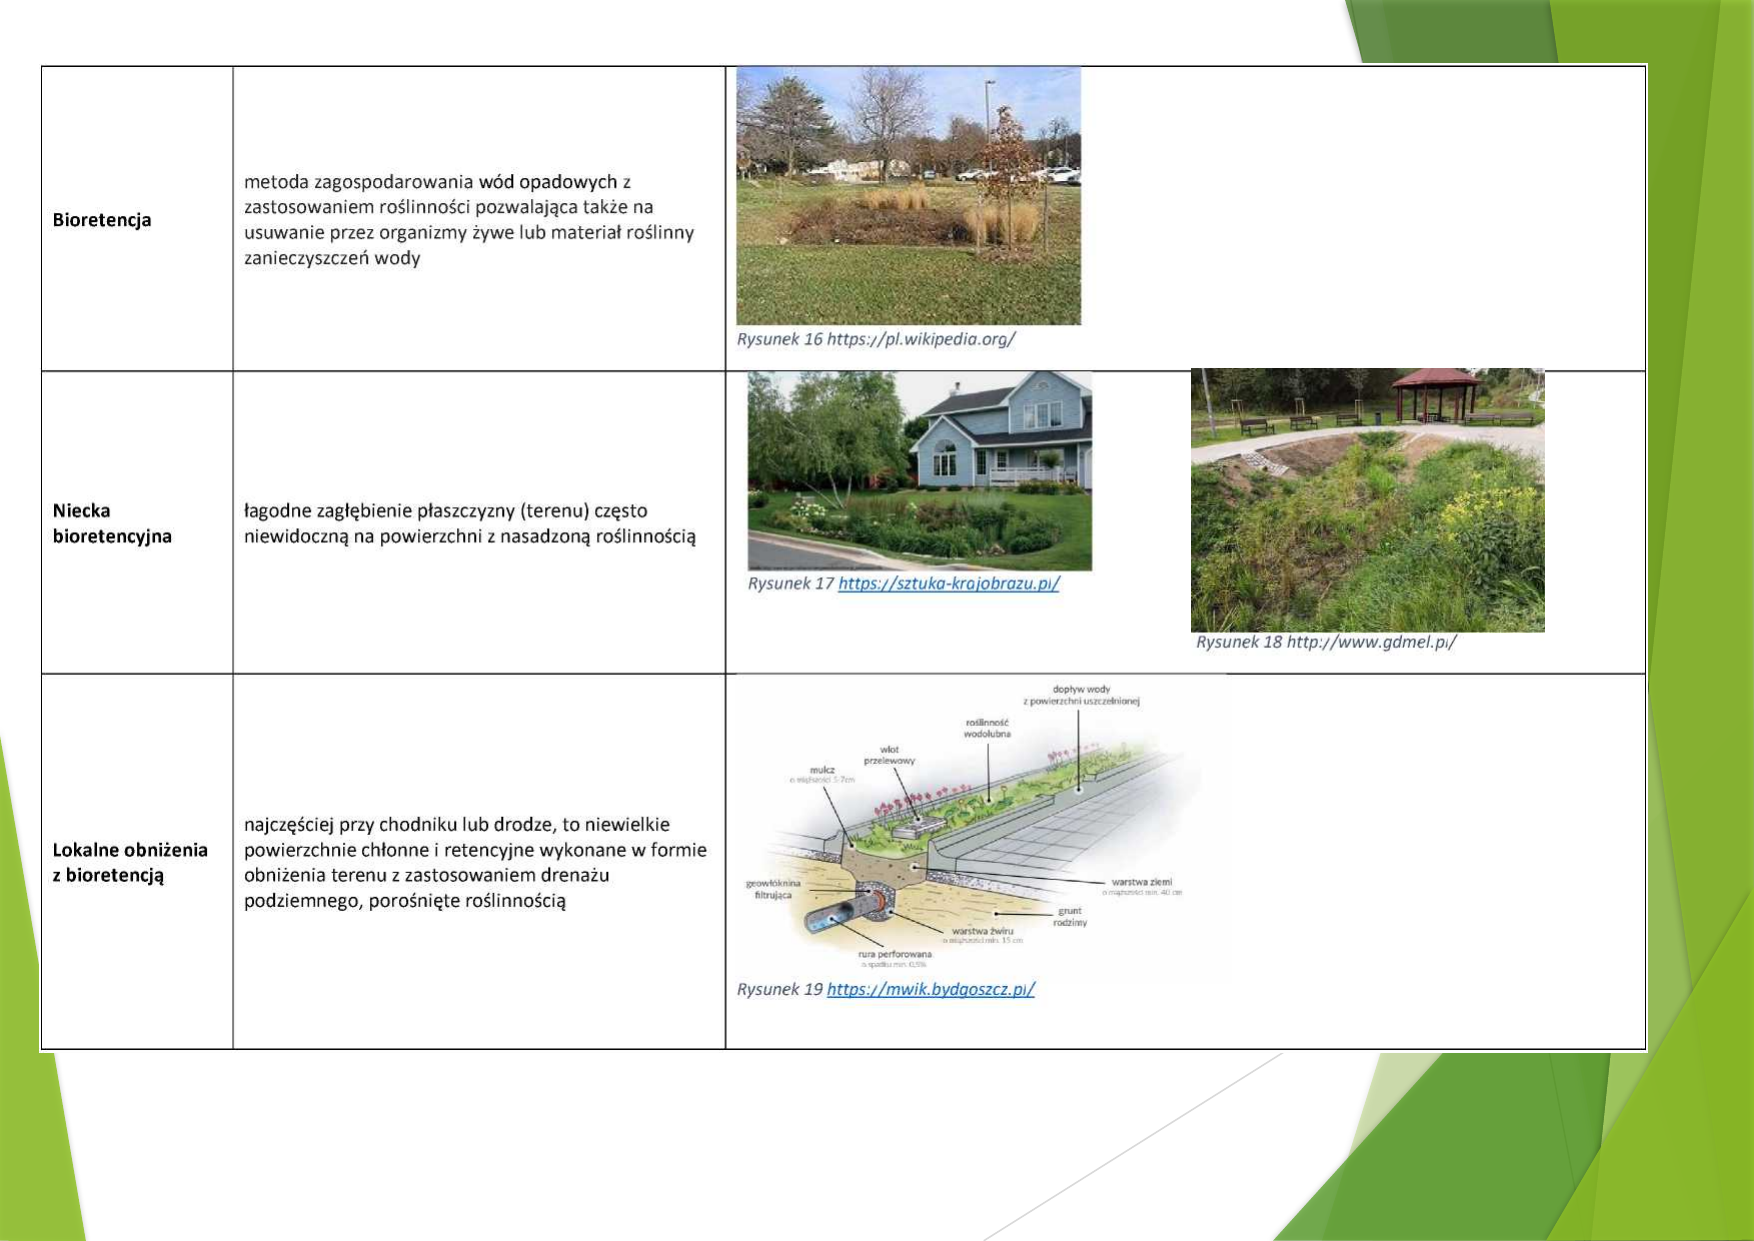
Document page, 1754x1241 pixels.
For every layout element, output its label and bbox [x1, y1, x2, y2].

picture [38, 62, 1648, 1053]
